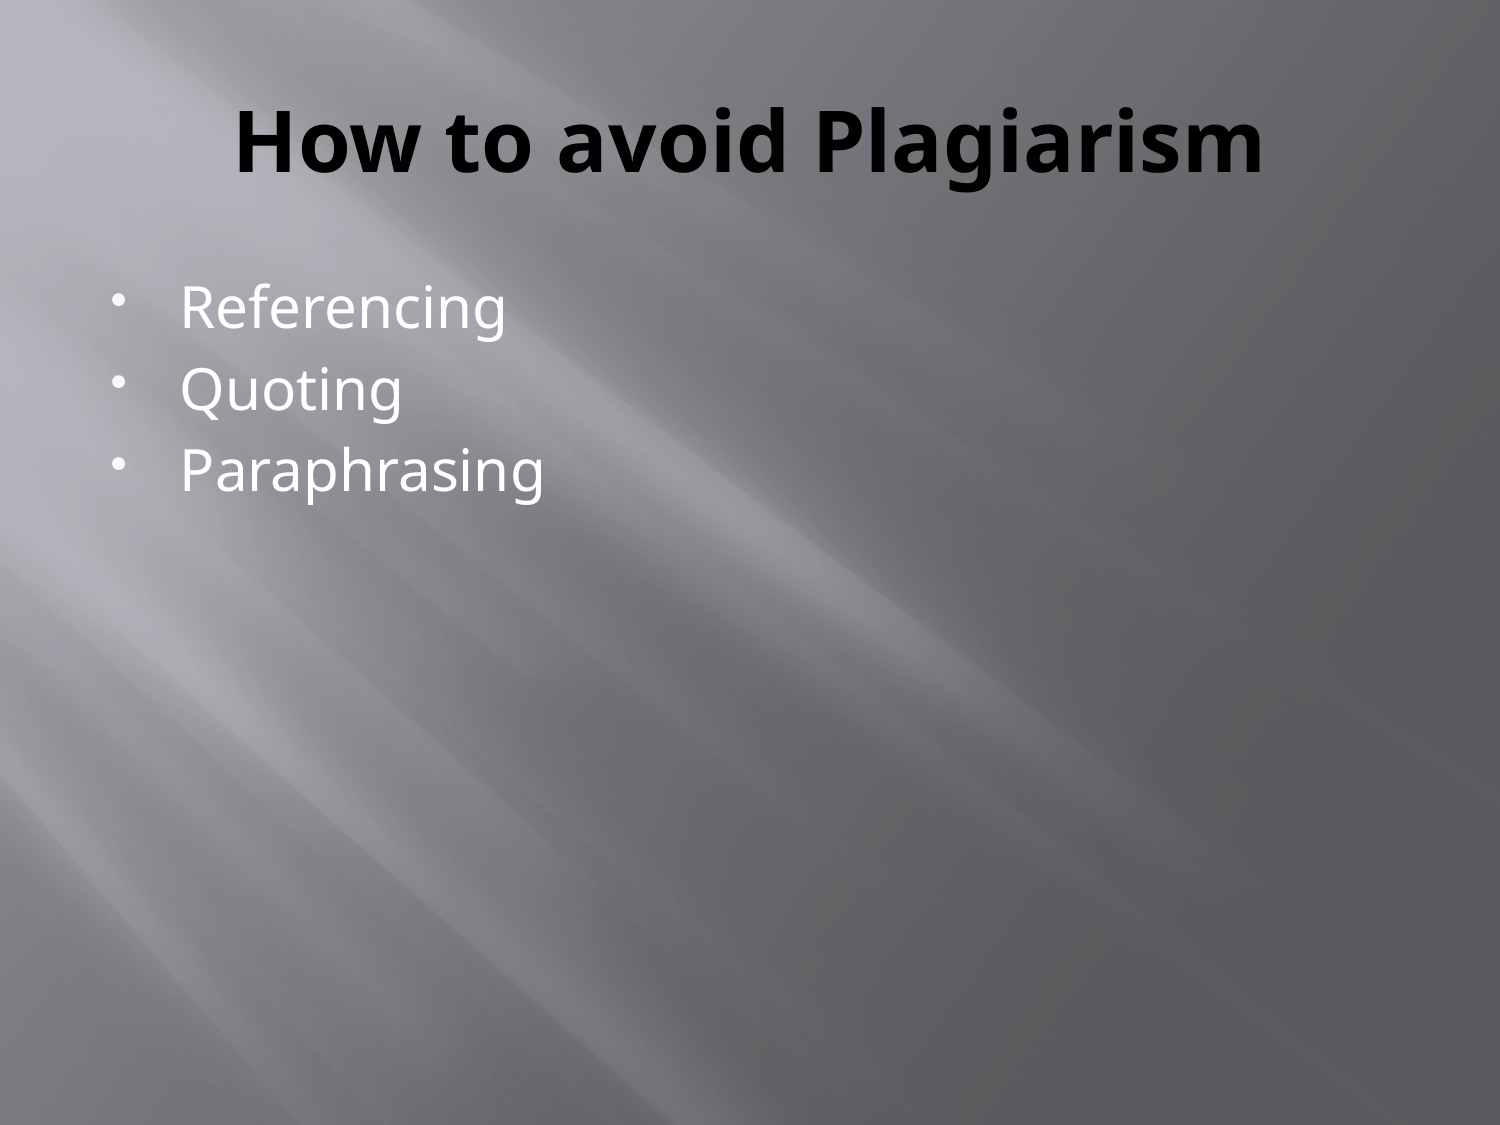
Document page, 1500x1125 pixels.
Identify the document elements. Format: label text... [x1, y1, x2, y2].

title How to avoid Plagiarism [75, 45, 1425, 233]
list Referencing Quoting Paraphrasing [75, 262, 1425, 1035]
